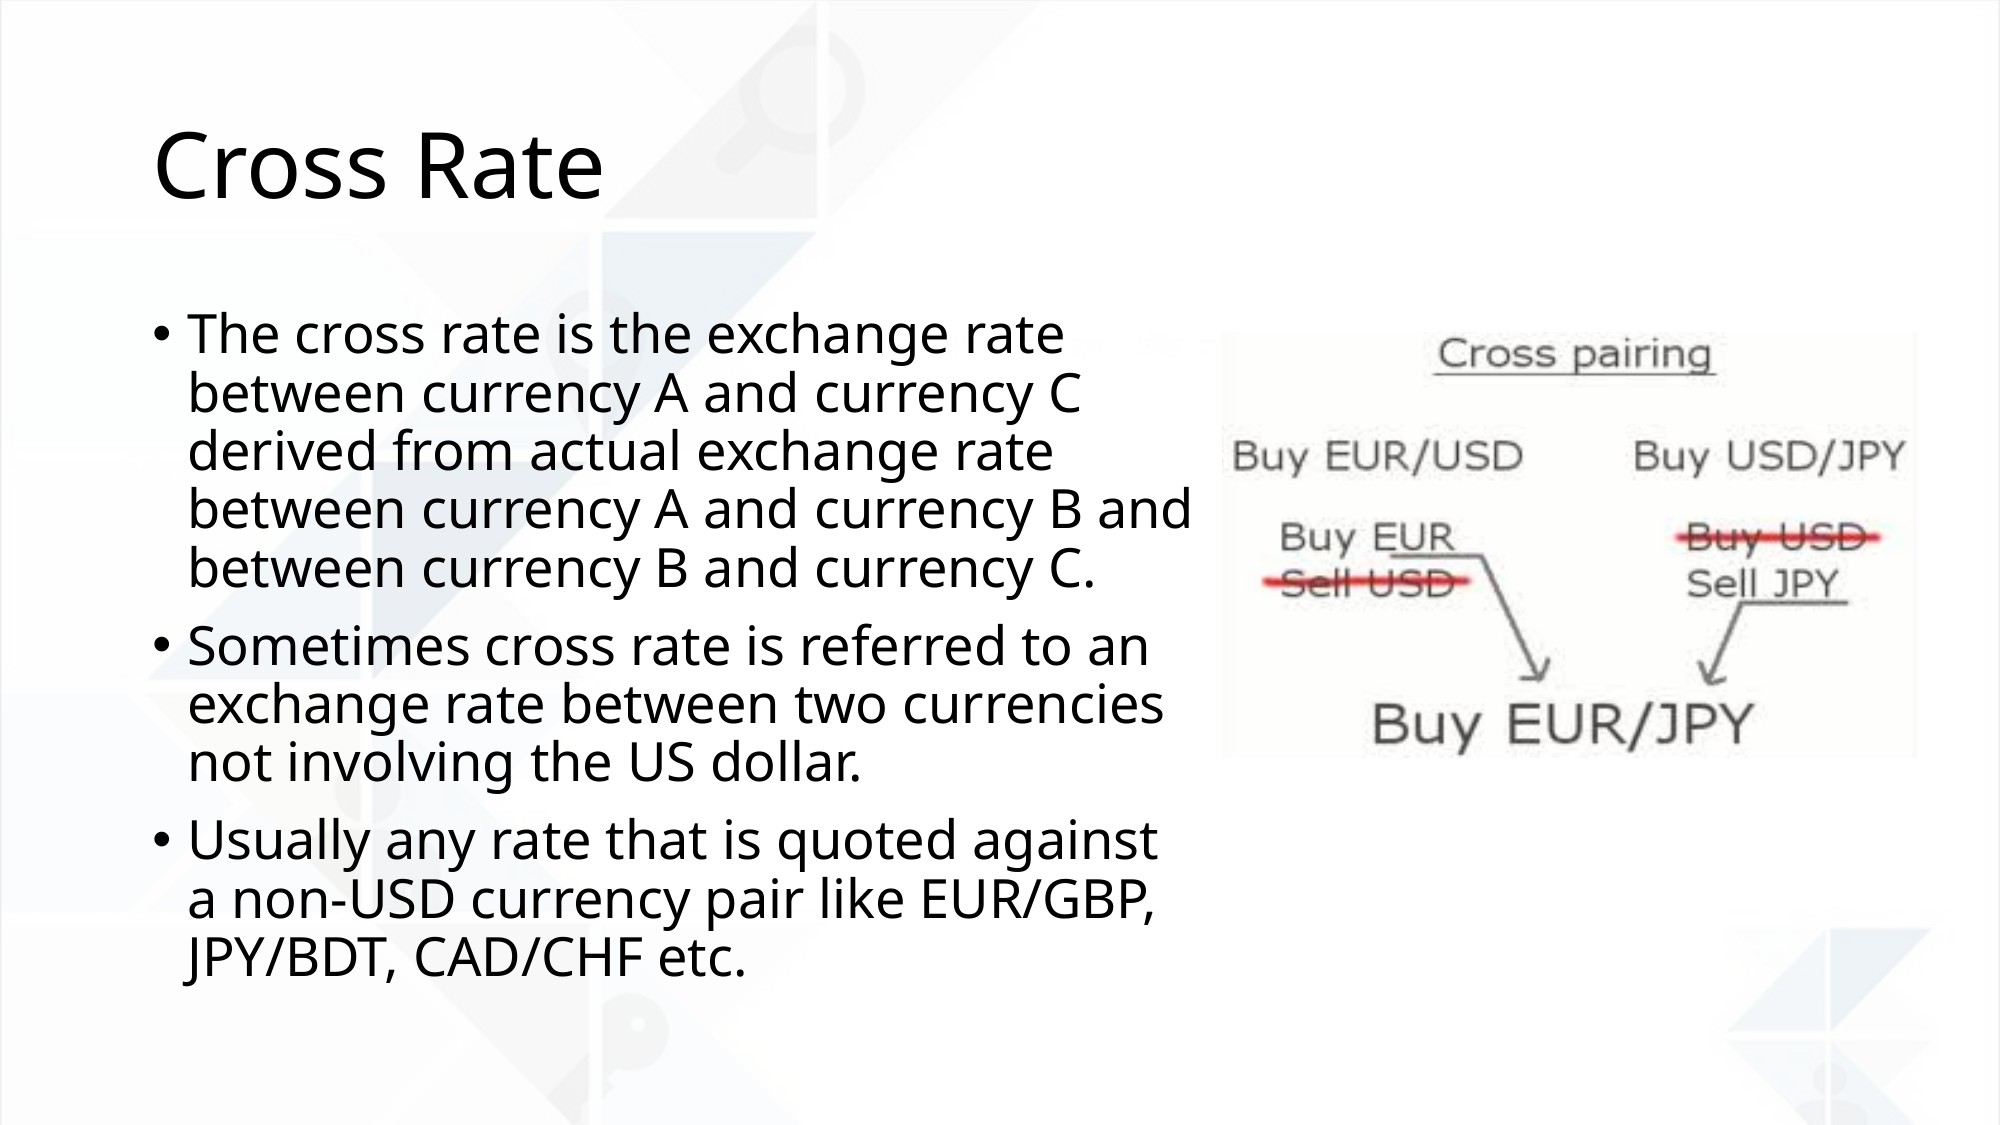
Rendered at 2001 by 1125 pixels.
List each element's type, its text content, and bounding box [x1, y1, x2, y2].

picture [1222, 332, 1917, 758]
title Cross Rate [137, 59, 1863, 278]
list The cross rate is the exchange rate between currency A and currency C derived from actual exchange rate between currency A and currency B and between currency B and currency C. Sometimes cross rate is referred to an exchange rate between two currencies not involving the US dollar. Usually any rate that is quoted against a non-USD currency pair like EUR/GBP, JPY/BDT, CAD/CHF etc. [137, 299, 1212, 1014]
